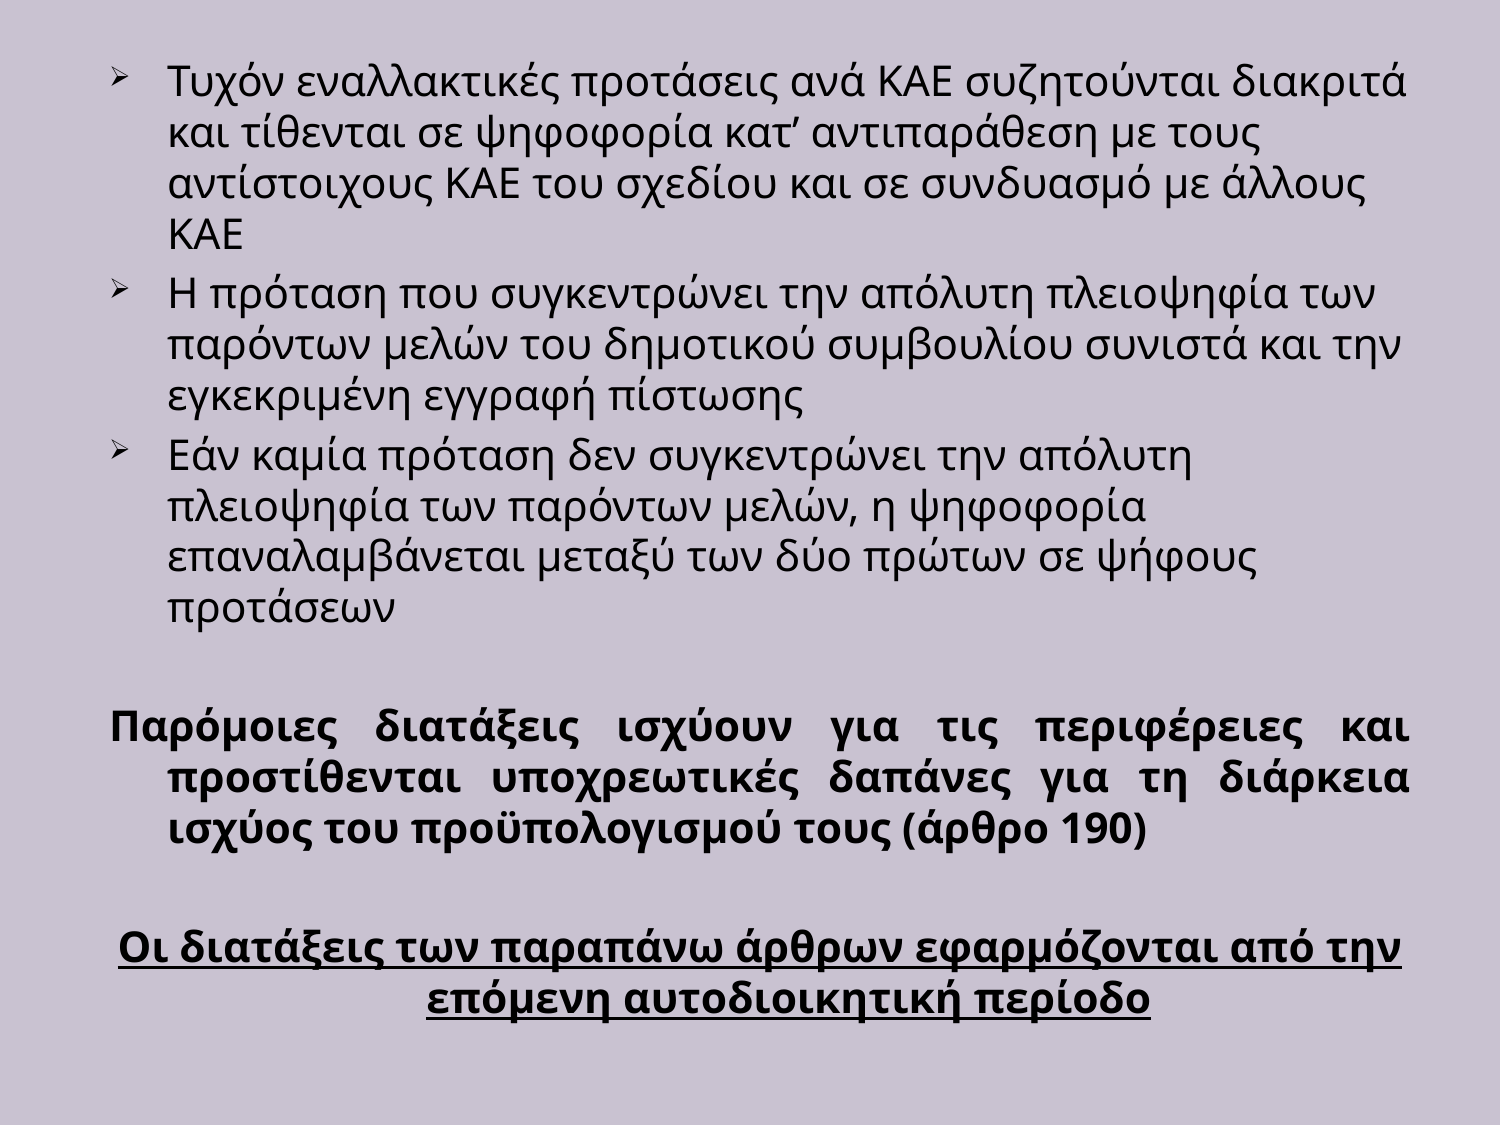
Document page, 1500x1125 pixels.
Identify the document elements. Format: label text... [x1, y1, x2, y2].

list Τυχόν εναλλακτικές προτάσεις ανά ΚΑΕ συζητούνται διακριτά και τίθενται σε ψηφοφορία κατ’ αντιπαράθεση με τους αντίστοιχους ΚΑΕ του σχεδίου και σε συνδυασμό με άλλους ΚΑΕ Η πρόταση που συγκεντρώνει την απόλυτη πλειοψηφία των παρόντων μελών του δημοτικού συμβουλίου συνιστά και την εγκεκριμένη εγγραφή πίστωσης Εάν καμία πρόταση δεν συγκεντρώνει την απόλυτη πλειοψηφία των παρόντων μελών, η ψηφοφορία επαναλαμβάνεται μεταξύ των δύο πρώτων σε ψήφους προτάσεων Παρόμοιες διατάξεις ισχύουν για τις περιφέρειες και προστίθενται υποχρεωτικές δαπάνες για τη διάρκεια ισχύος του προϋπολογισμού τους (άρθρο 190) Οι διατάξεις των παραπάνω άρθρων εφαρμόζονται από την επόμενη αυτοδιοικητική περίοδο [75, 46, 1425, 1035]
